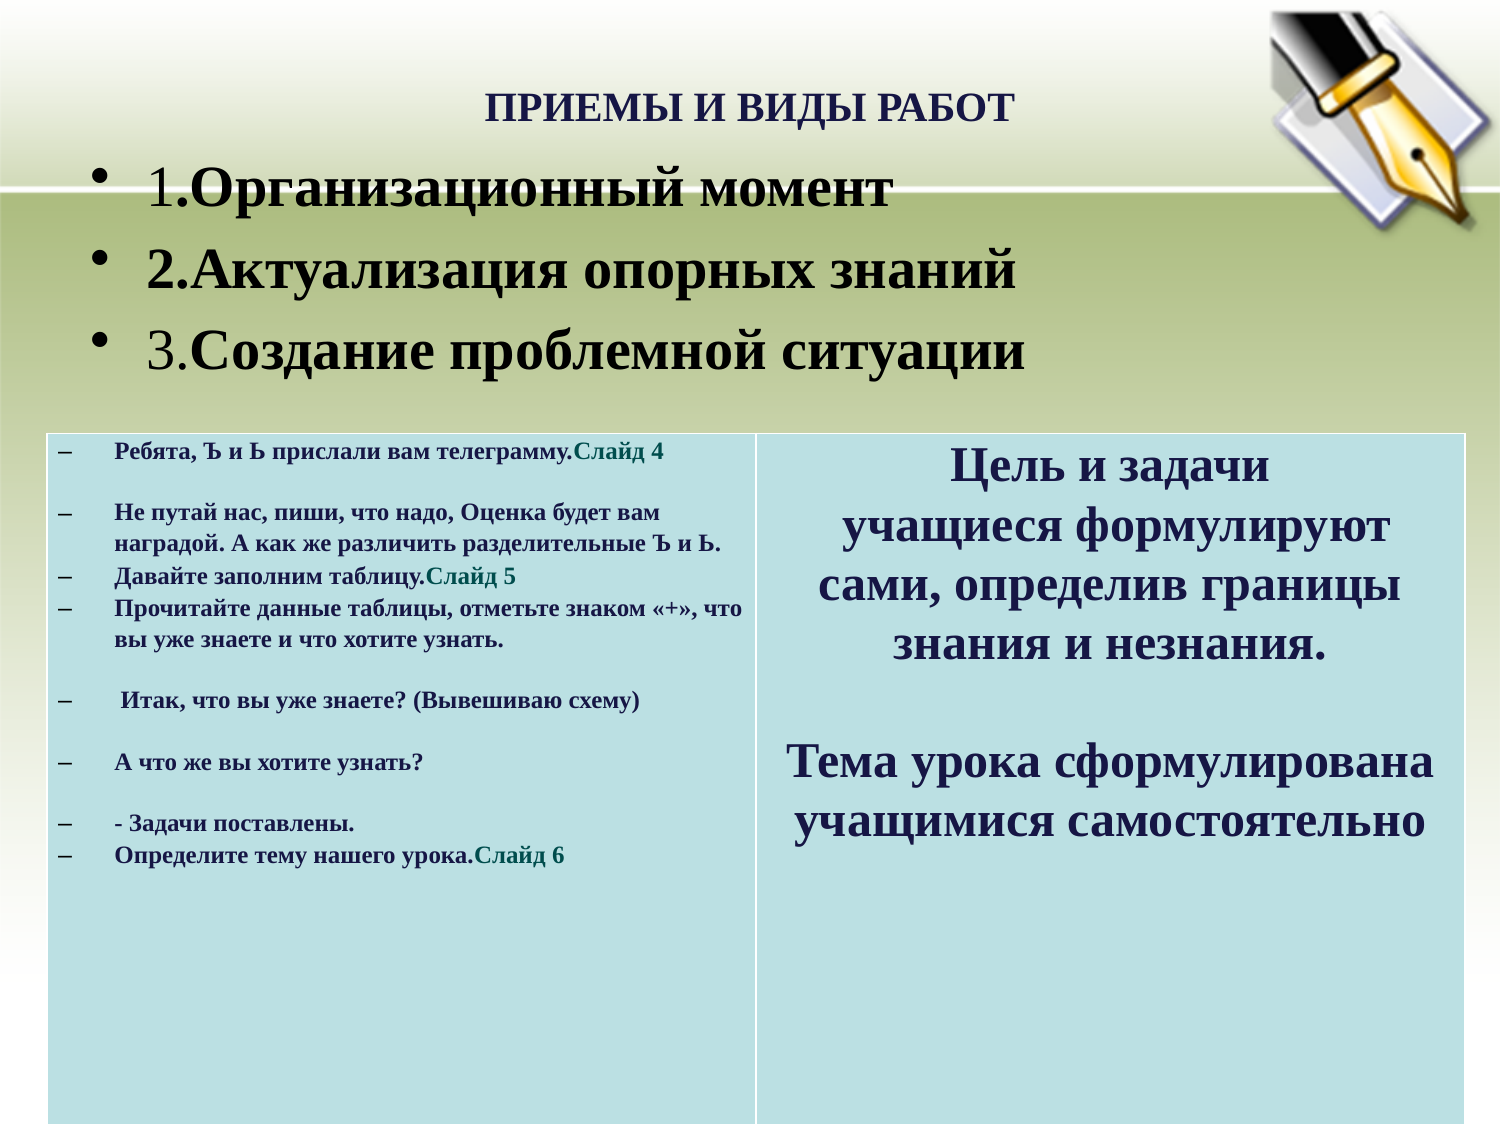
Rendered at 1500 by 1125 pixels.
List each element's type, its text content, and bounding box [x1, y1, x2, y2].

list 1.Организационный момент 2.Актуализация опорных знаний 3.Создание проблемной ситуации [74, 140, 1426, 433]
picture [0, 0, 1500, 1125]
table_header Ребята, Ъ и Ь прислали вам телеграмму.Слайд 4 Не путай нас, пиши, что надо, Оценка будет вам наградой. А как же различить разделительные Ъ и Ь. Давайте заполним таблицу.Слайд 5 Прочитайте данные таблицы, отметьте знаком «+», что вы уже знаете и что хотите узнать. Итак, что вы уже знаете? (Вывешиваю схему) А что же вы хотите узнать? - Задачи поставлены. Определите тему нашего урока.Слайд 6 [48, 434, 755, 1124]
title ПРИЕМЫ И ВИДЫ РАБОТ [74, 44, 1426, 140]
table_header Цель и задачи учащиеся формулируют сами, определив границы знания и незнания. Тема урока сформулирована учащимися самостоятельно [757, 434, 1464, 1124]
